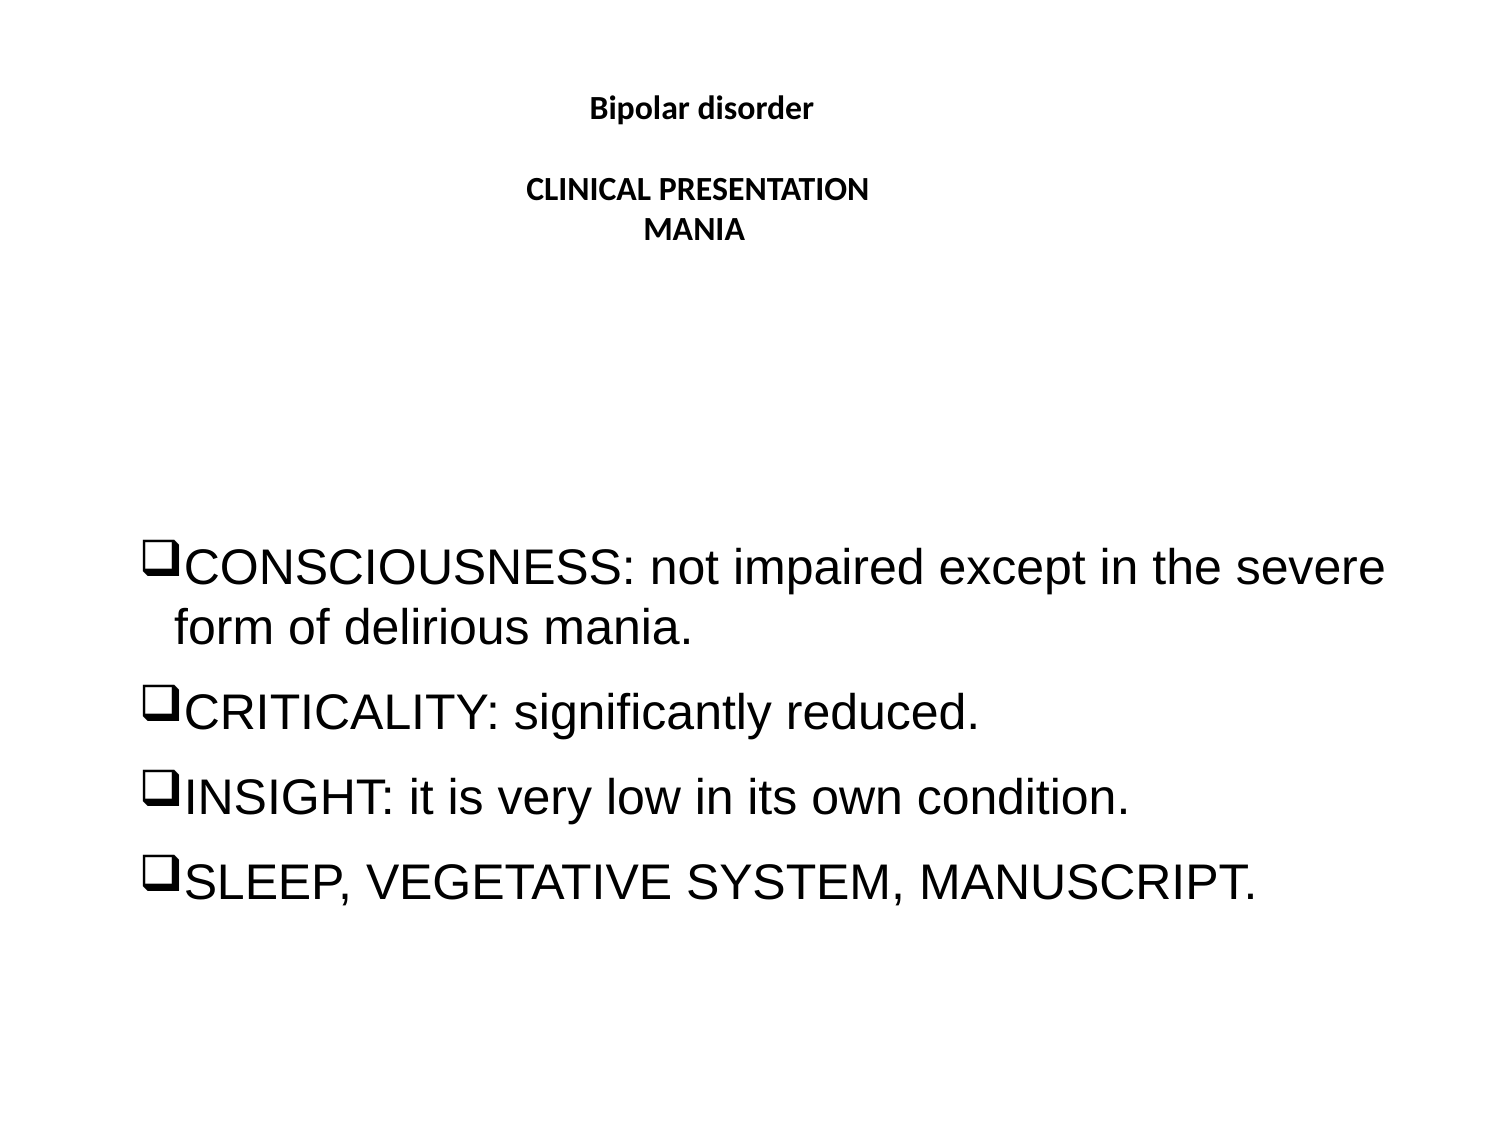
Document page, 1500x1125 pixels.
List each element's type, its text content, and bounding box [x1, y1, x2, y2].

title Bipolar disorder CLINICAL PRESENTATION MANIA [0, 37, 1397, 256]
text_box CONSCIOUSNESS: not impaired except in the severe form of delirious mania. CRITICALITY: significantly reduced. INSIGHT: it is very low in its own condition. SLEEP, VEGETATIVE SYSTEM, MANUSCRIPT. [123, 527, 1424, 917]
